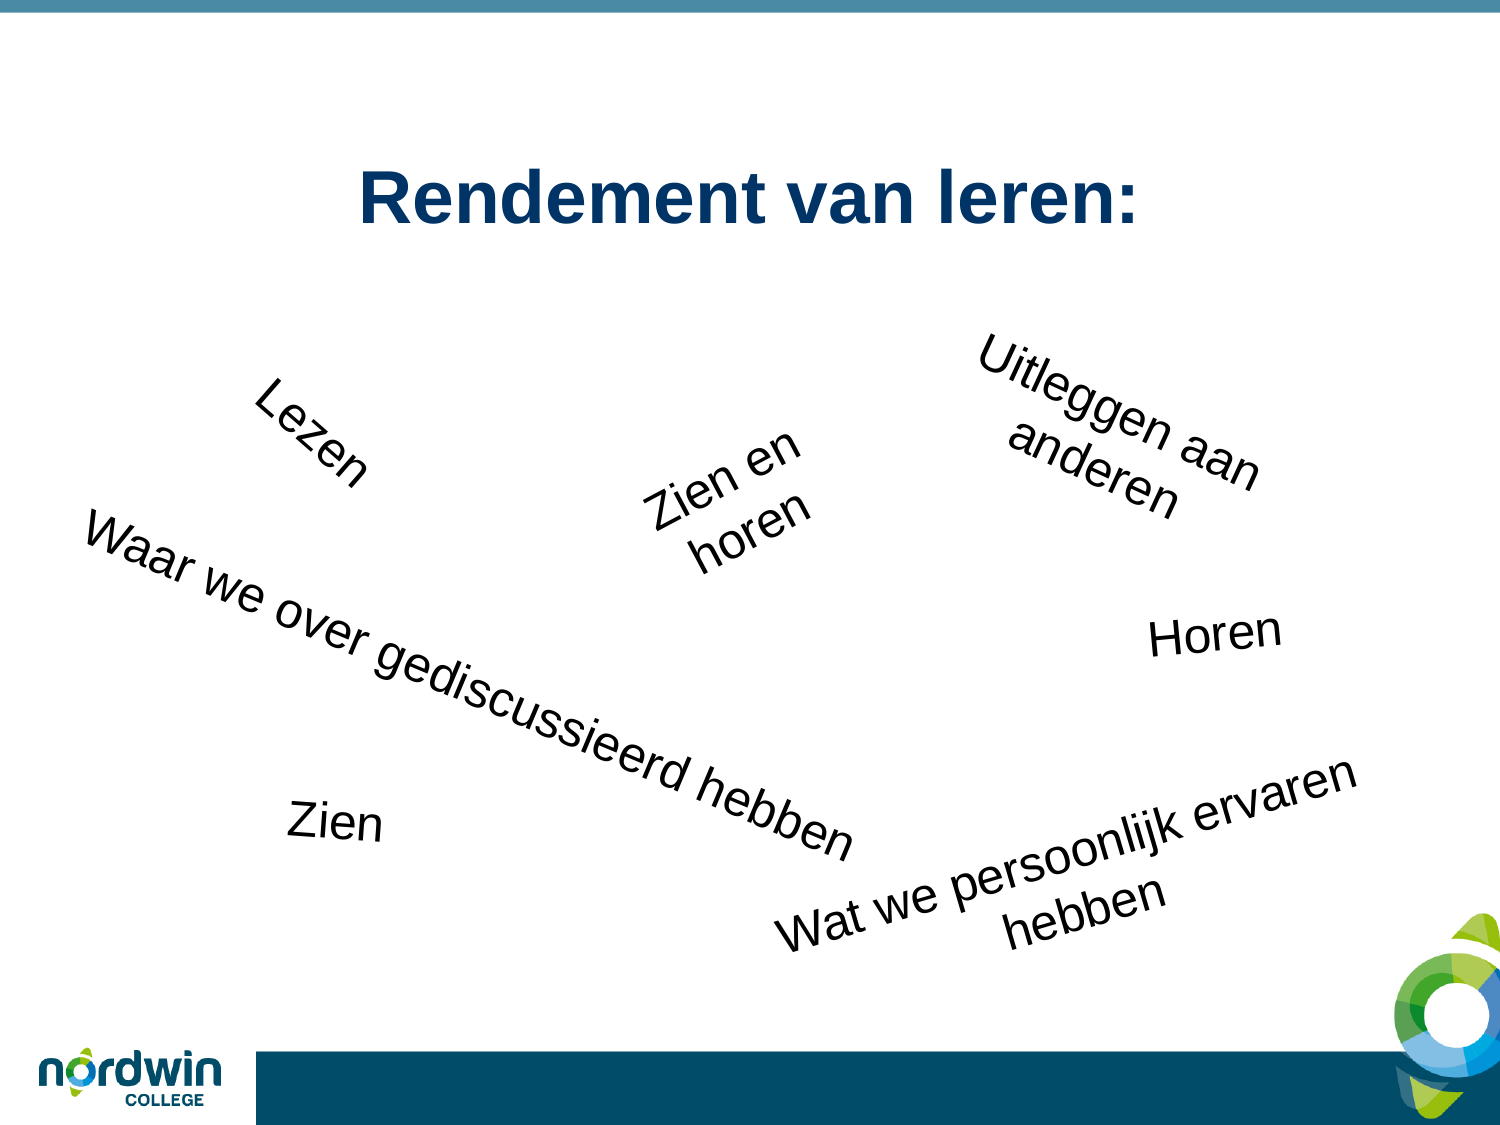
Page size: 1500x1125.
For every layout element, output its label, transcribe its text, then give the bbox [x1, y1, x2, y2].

text_box Zien en horen [572, 373, 897, 632]
text_box Waar we over gediscussieerd hebben [58, 481, 884, 879]
picture [0, 0, 1500, 1125]
text_box Zien [121, 766, 552, 872]
text_box Lezen [136, 266, 498, 596]
text_box Uitleggen aan anderen [845, 267, 1374, 608]
title Rendement van leren: [112, 99, 1388, 288]
text_box Horen [1129, 588, 1302, 677]
text_box Wat we persoonlijk ervaren hebben [679, 704, 1471, 1056]
picture [1397, 1069, 1461, 1118]
